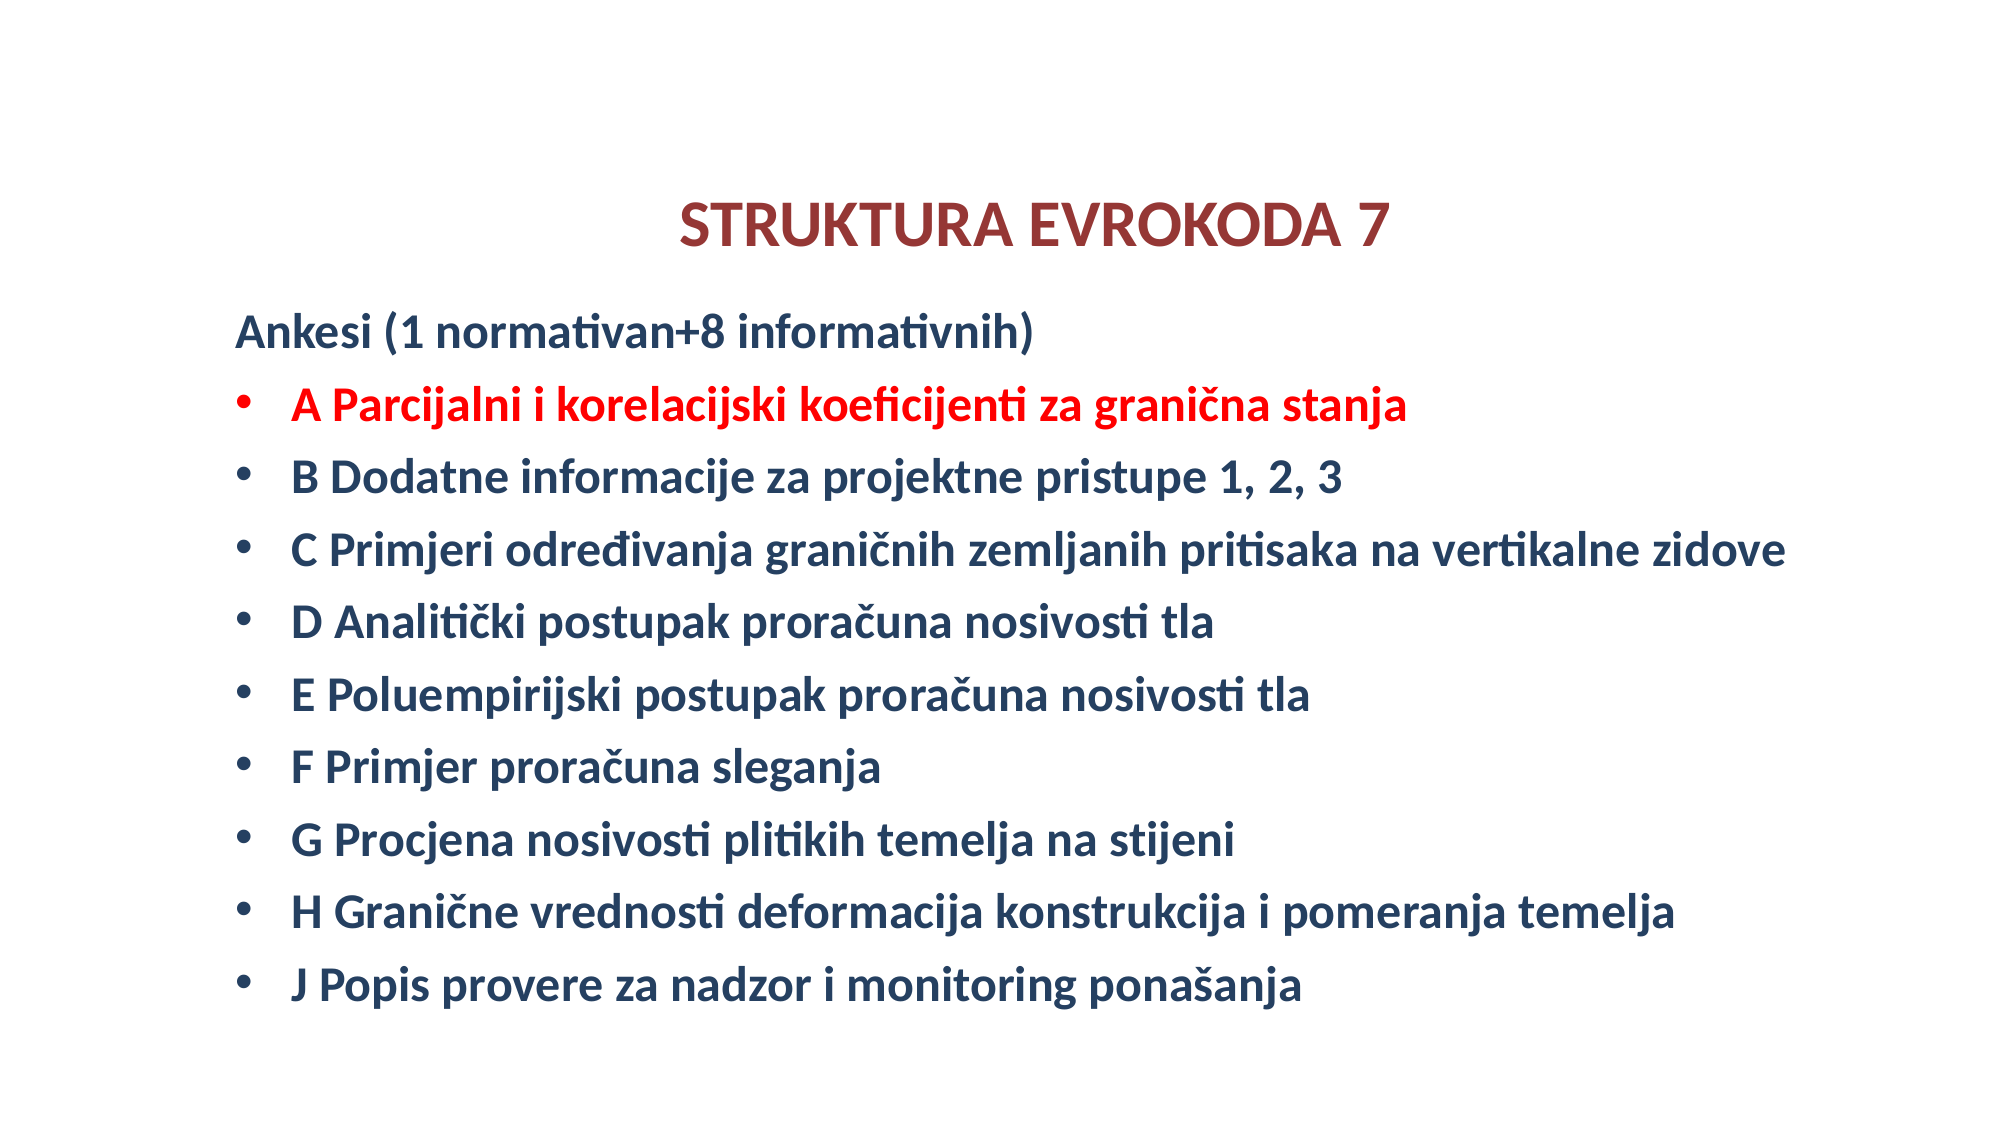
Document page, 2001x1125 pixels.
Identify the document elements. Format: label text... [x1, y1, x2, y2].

text_box Ankesi (1 normativan+8 informativnih) A Parcijalni i korelacijski koeficijenti za granična stanja B Dodatne informacije za projektne pristupe 1, 2, 3 C Primjeri određivanja graničnih zemljanih pritisaka na vertikalne zidove D Analitički postupak proračuna nosivosti tla E Poluempirijski postupak proračuna nosivosti tla F Primjer proračuna sleganja G Procjena nosivosti plitikih temelja na stijeni H Granične vrednosti deformacija konstrukcija i pomeranja temelja J Popis provere za nadzor i monitoring ponašanja [220, 291, 1922, 1019]
text_box STRUKTURA EVROKODA 7 [350, 172, 1721, 268]
